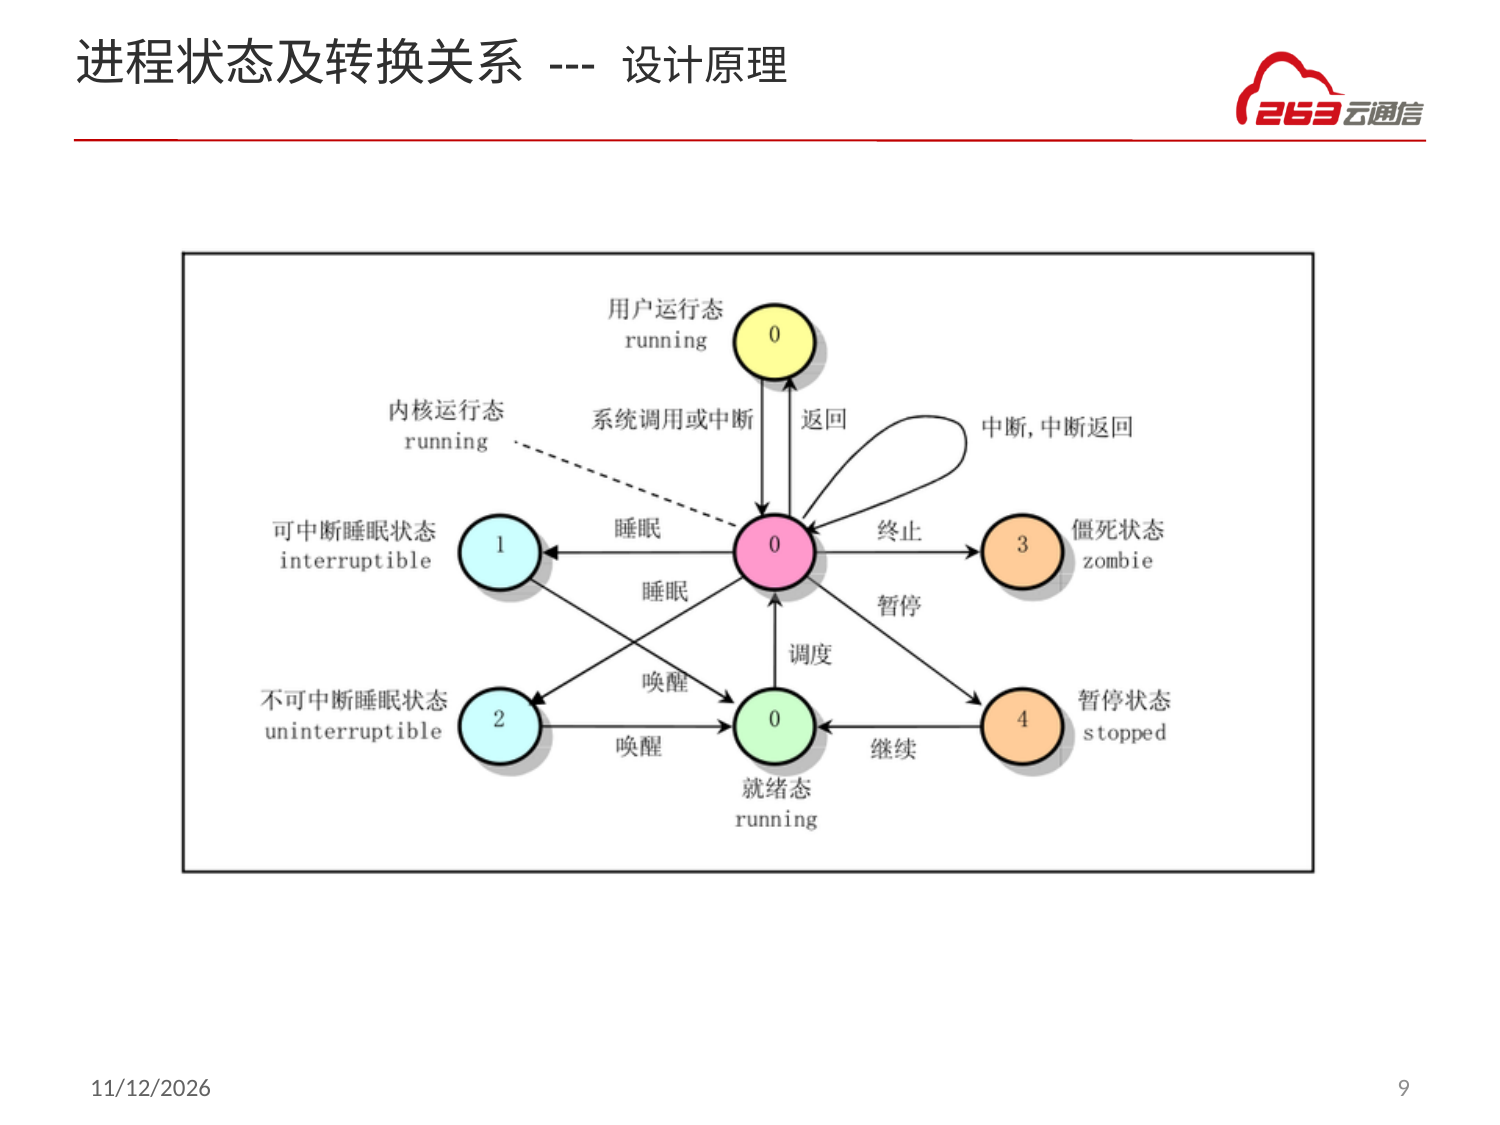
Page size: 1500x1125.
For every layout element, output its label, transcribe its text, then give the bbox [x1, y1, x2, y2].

picture [179, 248, 1321, 877]
picture [1230, 37, 1430, 141]
title 进程状态及转换关系 --- 设计原理 [75, 30, 1235, 136]
